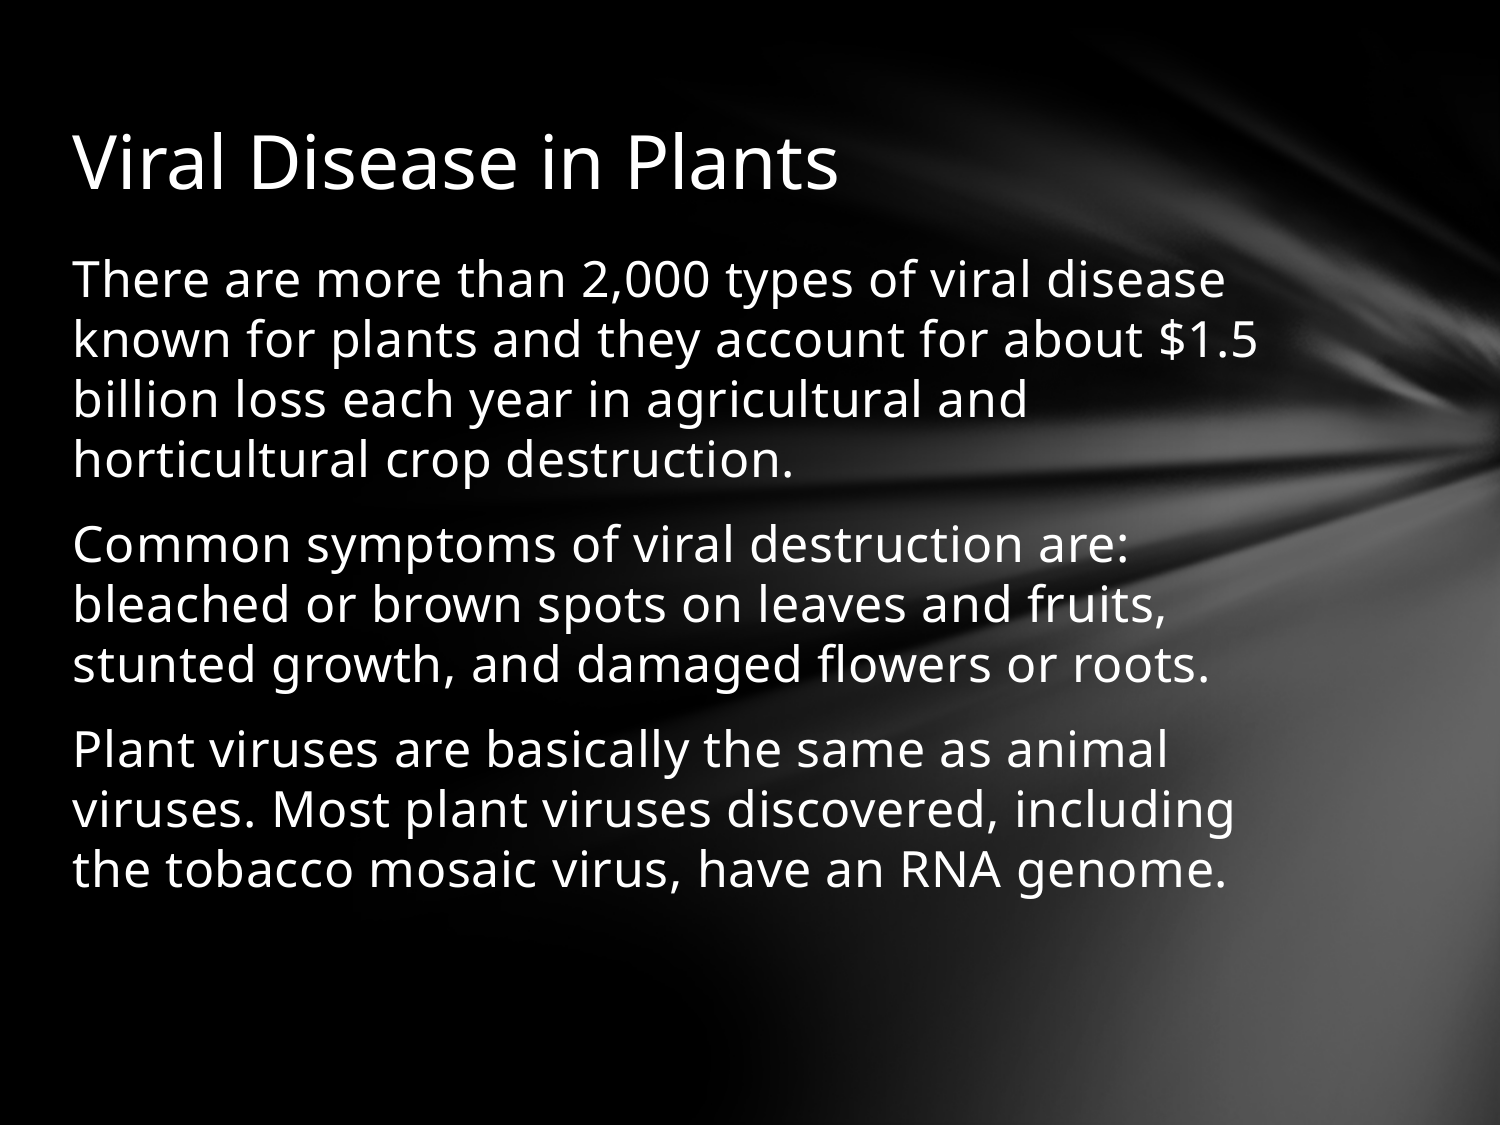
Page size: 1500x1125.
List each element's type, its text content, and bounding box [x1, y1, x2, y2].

title Viral Disease in Plants [57, 37, 1318, 213]
list There are more than 2,000 types of viral disease known for plants and they account for about $1.5 billion loss each year in agricultural and horticultural crop destruction. Common symptoms of viral destruction are: bleached or brown spots on leaves and fruits, stunted growth, and damaged flowers or roots. Plant viruses are basically the same as animal viruses. Most plant viruses discovered, including the tobacco mosaic virus, have an RNA genome. [57, 239, 1318, 1015]
